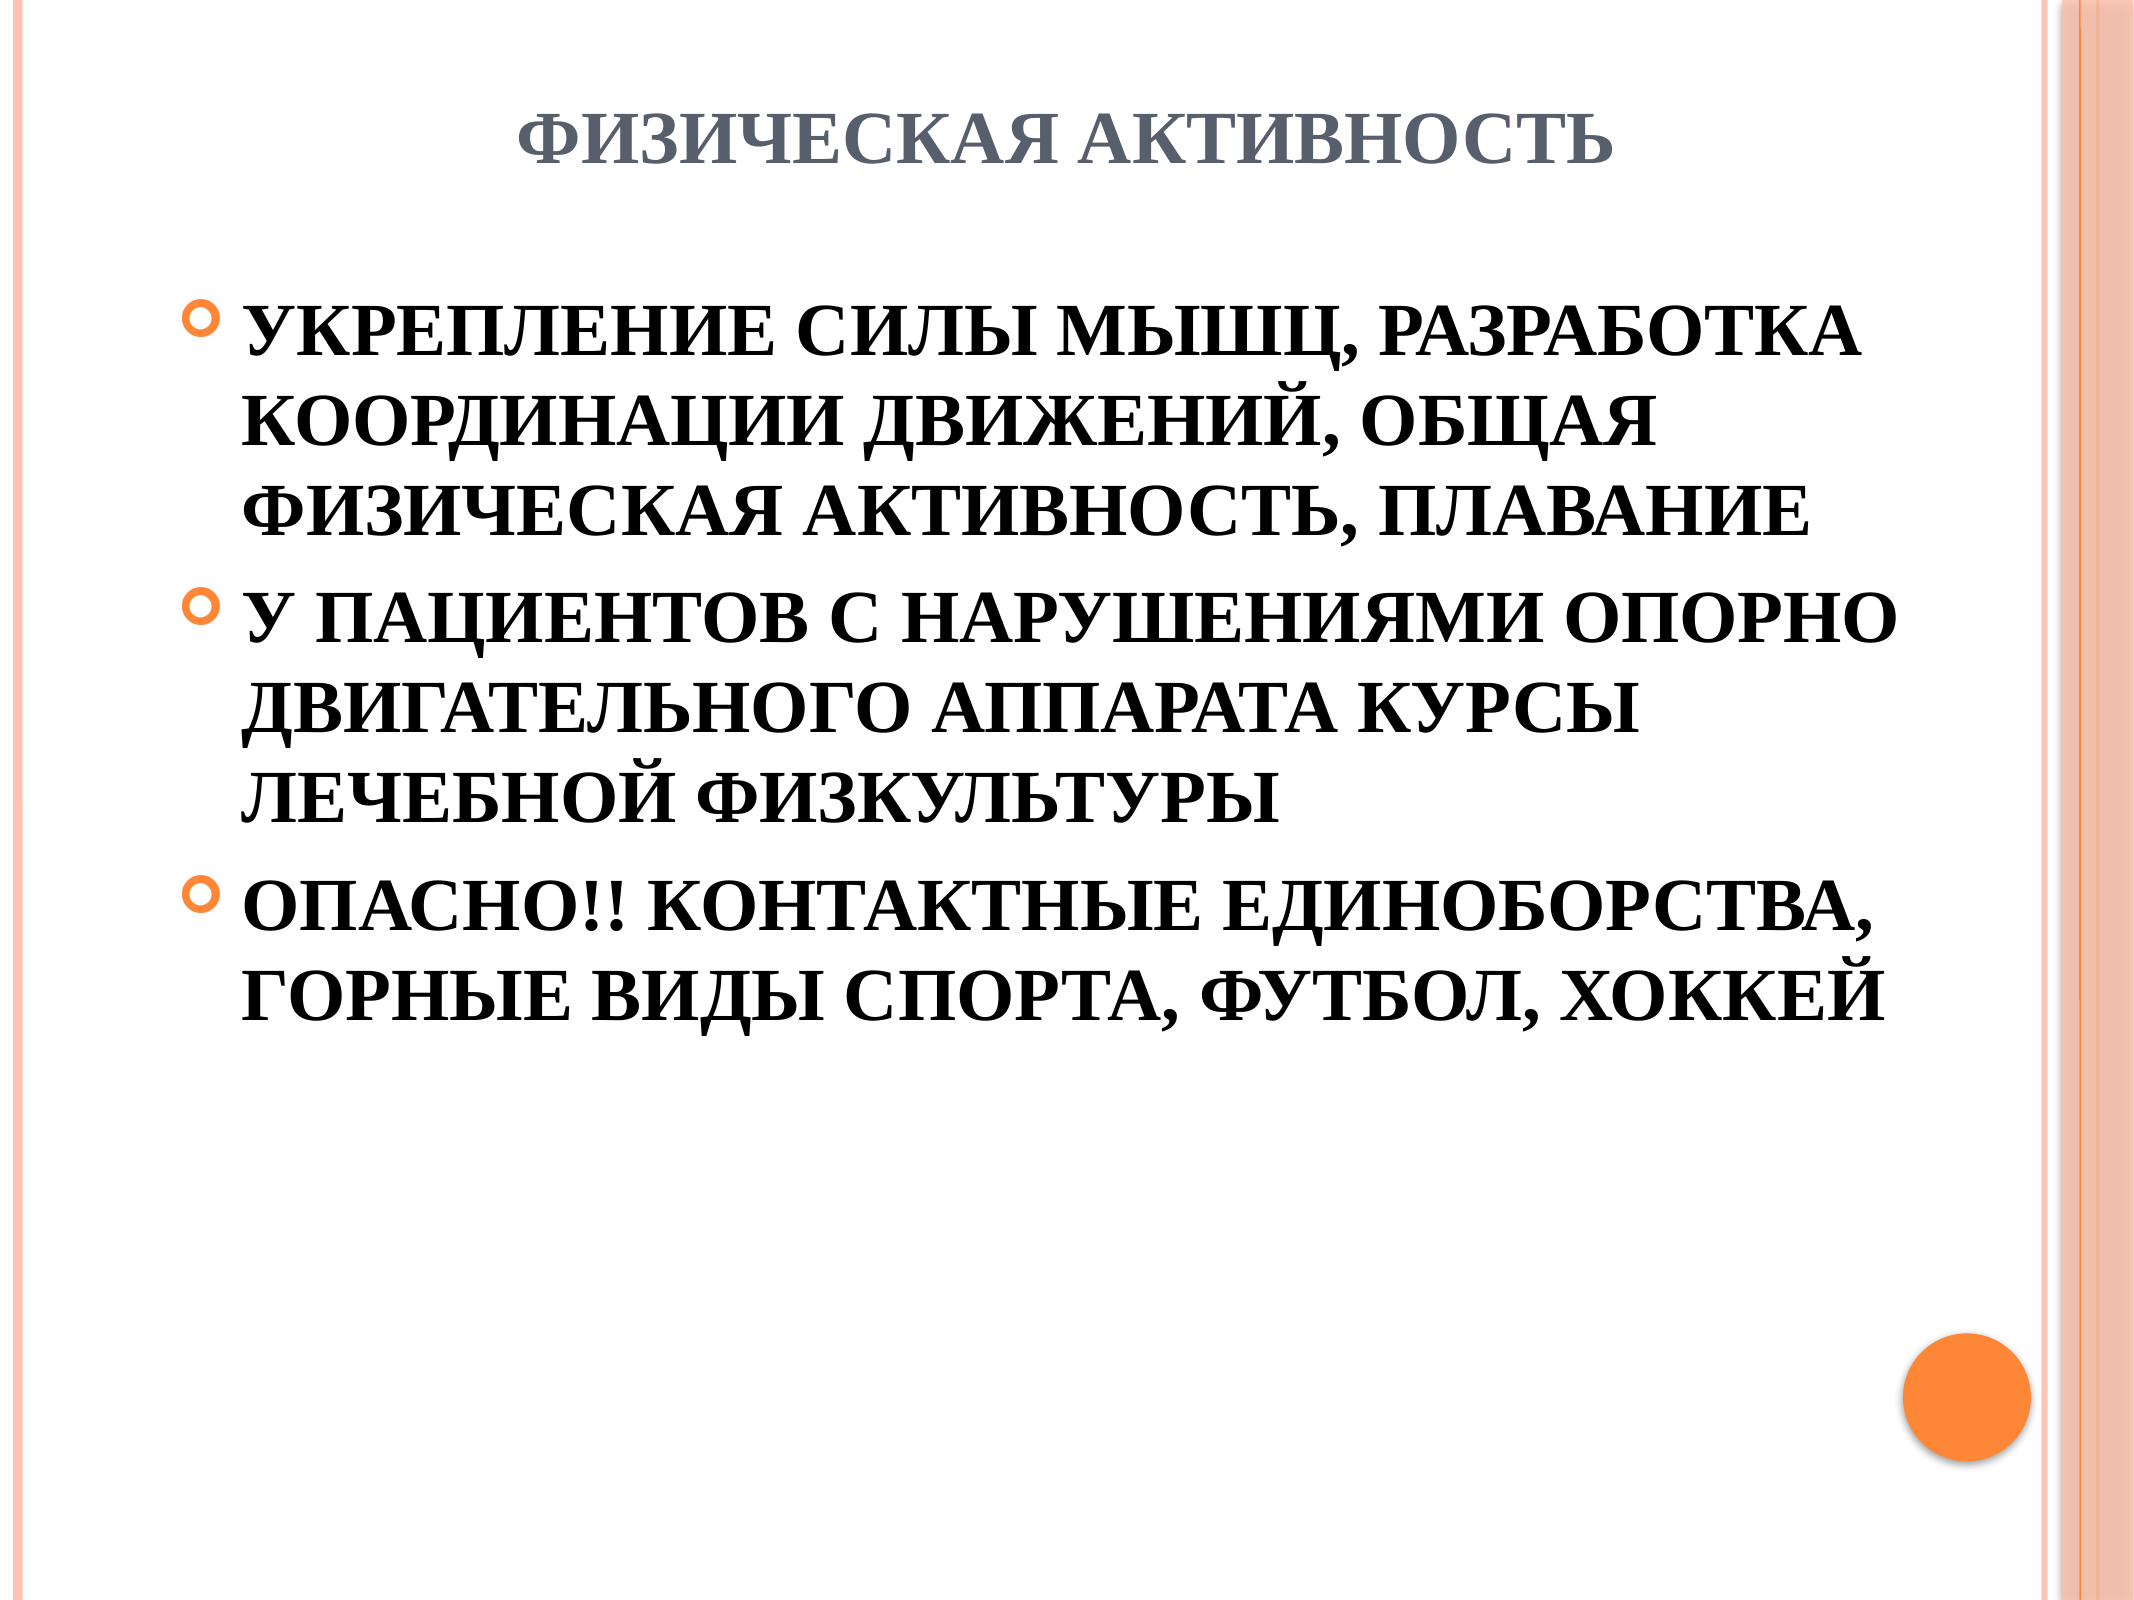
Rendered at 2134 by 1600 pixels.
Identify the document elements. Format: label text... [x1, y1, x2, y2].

list УКРЕПЛЕНИЕ СИЛЫ МЫШЦ, РАЗРАБОТКА КООРДИНАЦИИ ДВИЖЕНИЙ, ОБЩАЯ ФИЗИЧЕСКАЯ АКТИВНОСТЬ, ПЛАВАНИЕ У ПАЦИЕНТОВ С НАРУШЕНИЯМИ ОПОРНО ДВИГАТЕЛЬНОГО АППАРАТА КУРСЫ ЛЕЧЕБНОЙ ФИЗКУЛЬТУРЫ ОПАСНО!! КОНТАКТНЫЕ ЕДИНОБОРСТВА, ГОРНЫЕ ВИДЫ СПОРТА, ФУТБОЛ, ХОККЕЙ [156, 269, 1978, 1459]
title ФИЗИЧЕСКАЯ АКТИВНОСТЬ [156, 72, 1978, 189]
